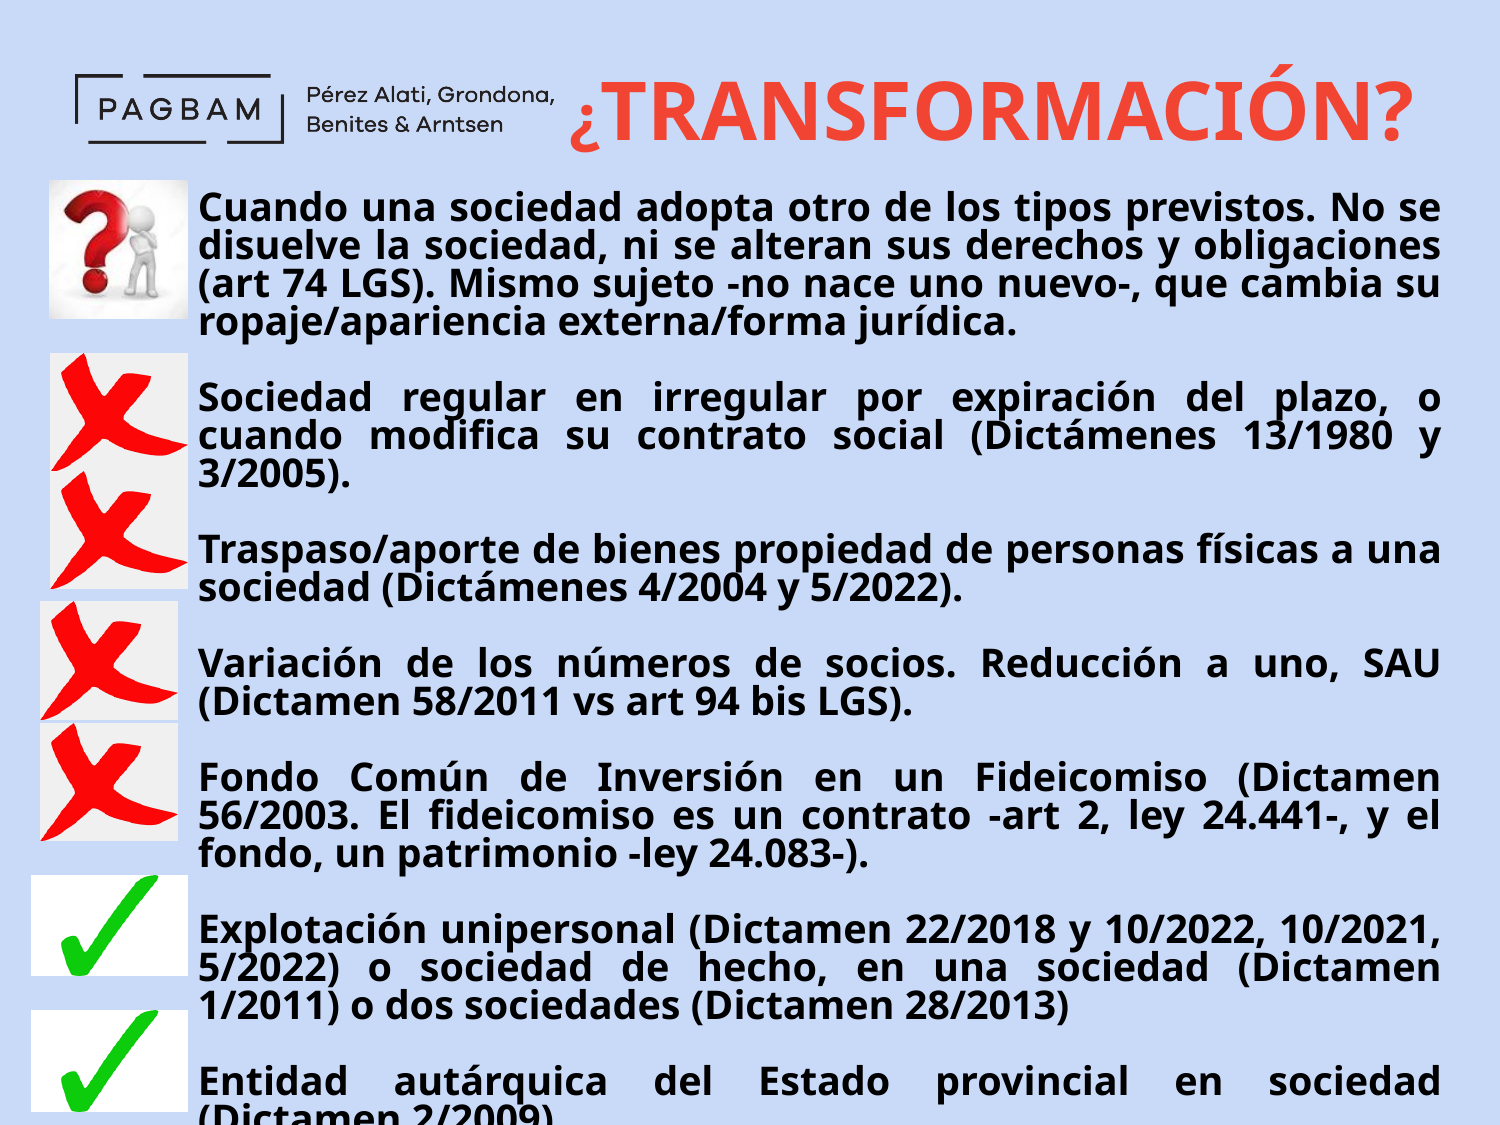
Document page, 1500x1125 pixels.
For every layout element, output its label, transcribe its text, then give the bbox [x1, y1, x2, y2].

picture [50, 353, 188, 589]
list Cuando una sociedad adopta otro de los tipos previstos. No se disuelve la sociedad, ni se alteran sus derechos y obligaciones (art 74 LGS). Mismo sujeto -no nace uno nuevo-, que cambia su ropaje/apariencia externa/forma jurídica. Sociedad regular en irregular por expiración del plazo, o cuando modifica su contrato social (Dictámenes 13/1980 y 3/2005). Traspaso/aporte de bienes propiedad de personas físicas a una sociedad (Dictámenes 4/2004 y 5/2022). Variación de los números de socios. Reducción a uno, SAU (Dictamen 58/2011 vs art 94 bis LGS). Fondo Común de Inversión en un Fideicomiso (Dictamen 56/2003. El fideicomiso es un contrato -art 2, ley 24.441-, y el fondo, un patrimonio -ley 24.083-). Explotación unipersonal (Dictamen 22/2018 y 10/2022, 10/2021, 5/2022) o sociedad de hecho, en una sociedad (Dictamen 1/2011) o dos sociedades (Dictamen 28/2013) Entidad autárquica del Estado provincial en sociedad (Dictamen 2/2009). [107, 136, 1458, 815]
picture [49, 180, 189, 320]
picture [75, 74, 107, 144]
picture [30, 874, 189, 977]
title ¿TRANSFORMACIÓN? [107, 0, 1458, 136]
picture [40, 722, 179, 841]
picture [30, 1010, 189, 1112]
picture [40, 601, 179, 720]
